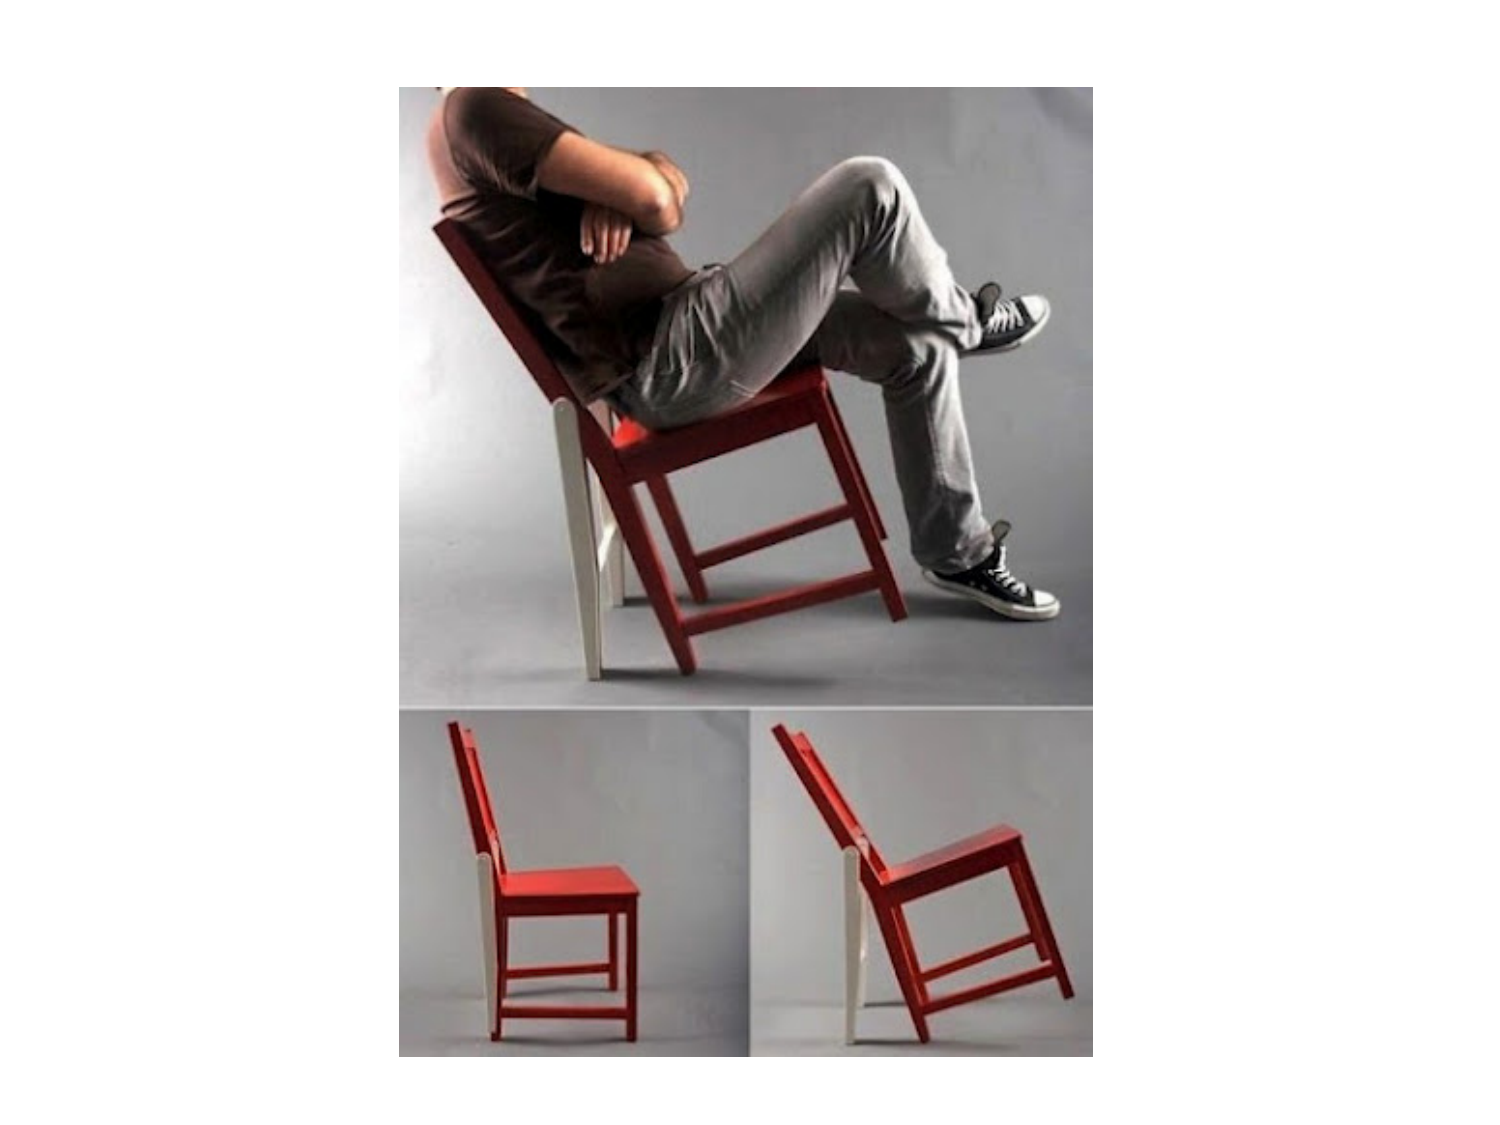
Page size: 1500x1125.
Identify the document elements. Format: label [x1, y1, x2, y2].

picture [399, 87, 1094, 1057]
